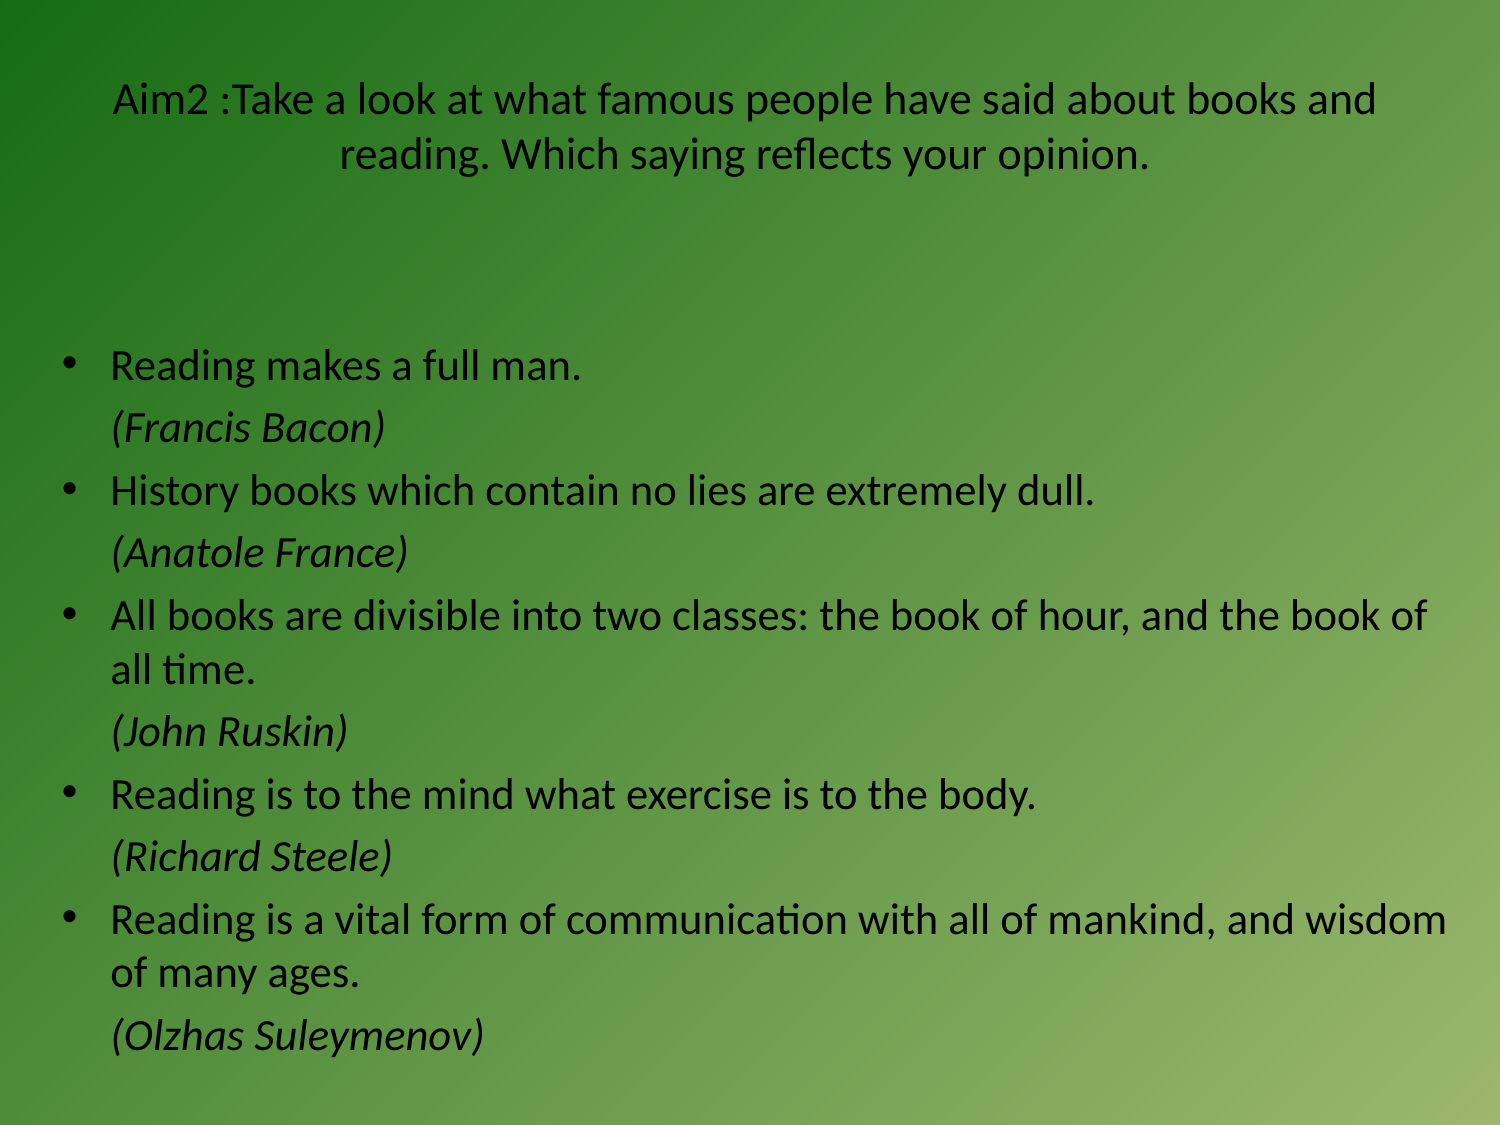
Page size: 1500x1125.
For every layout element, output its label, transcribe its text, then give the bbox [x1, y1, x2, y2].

list Reading makes a full man. (Francis Bacon) History books which contain no lies are extremely dull. (Anatole France) All books are divisible into two classes: the book of hour, and the book of all time. (John Ruskin) Reading is to the mind what exercise is to the body. (Richard Steele) Reading is a vital form of communication with all of mankind, and wisdom of many ages. (Olzhas Suleymenov) [46, 328, 1465, 1071]
title Aim2 :Take a look at what famous people have said about books and reading. Which saying reflects your opinion. [70, 0, 1421, 188]
